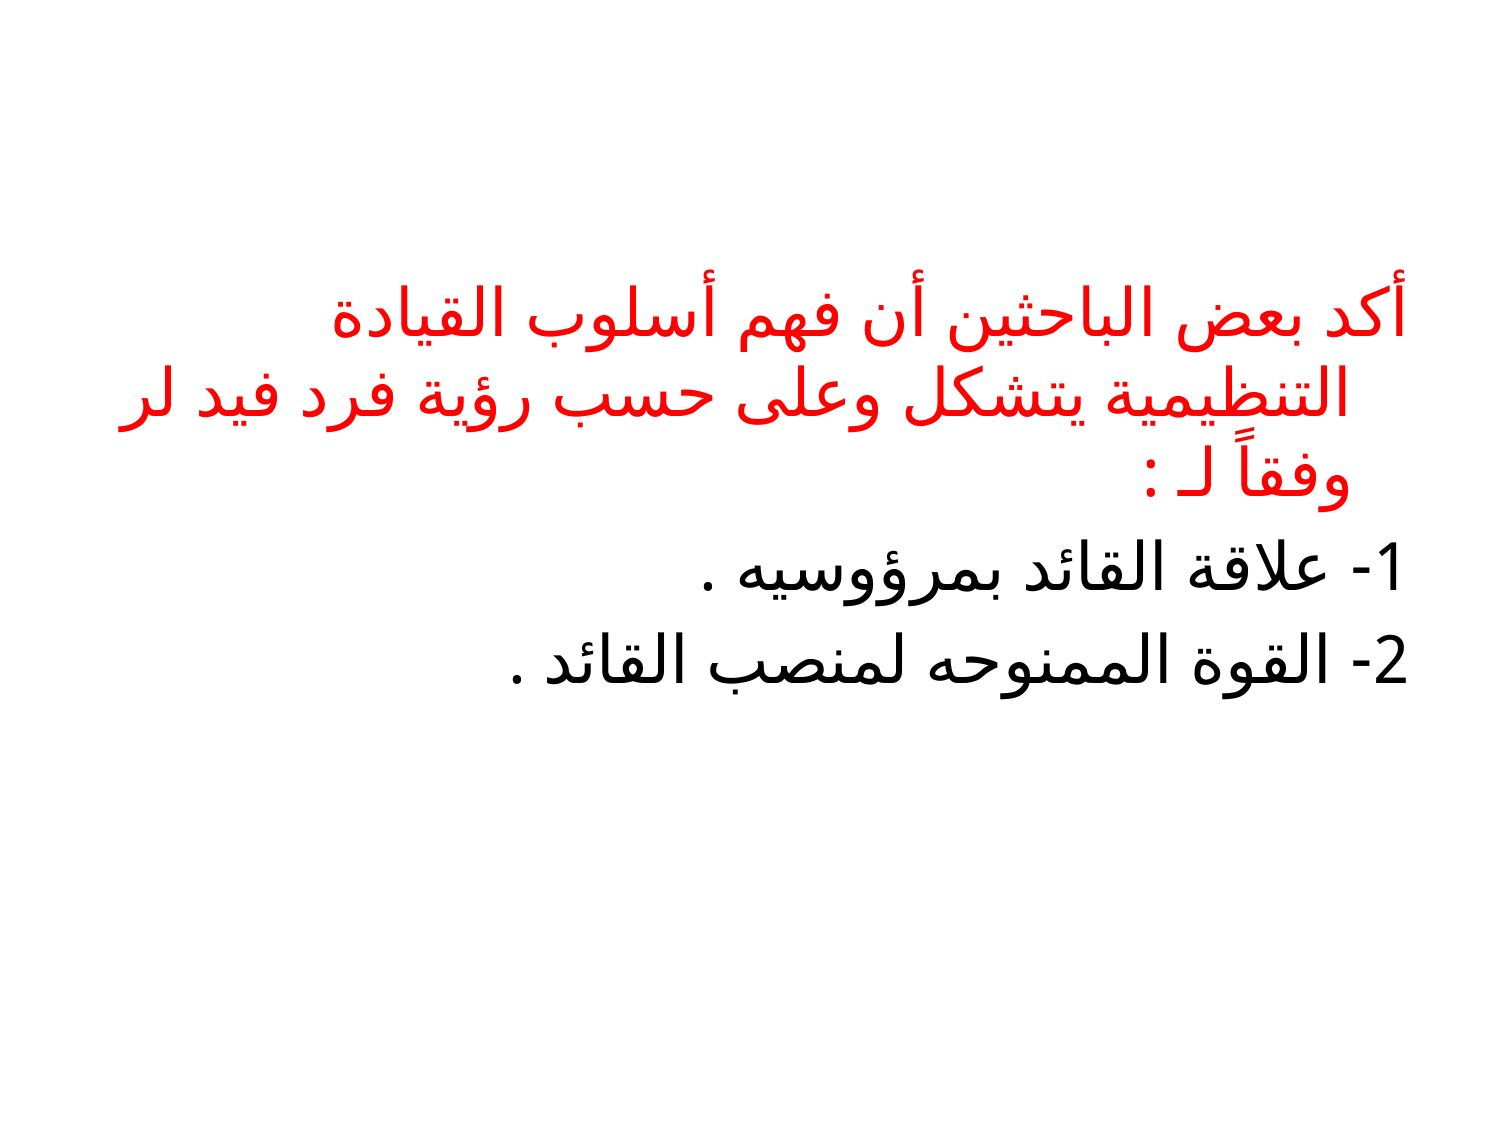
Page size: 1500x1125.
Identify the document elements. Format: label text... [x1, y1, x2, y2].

list أكد بعض الباحثين أن فهم أسلوب القيادة التنظيمية يتشكل وعلى حسب رؤية فرد فيد لر وفقاً لـ : 1- علاقة القائد بمرؤوسيه . 2- القوة الممنوحه لمنصب القائد . [75, 262, 1425, 1005]
